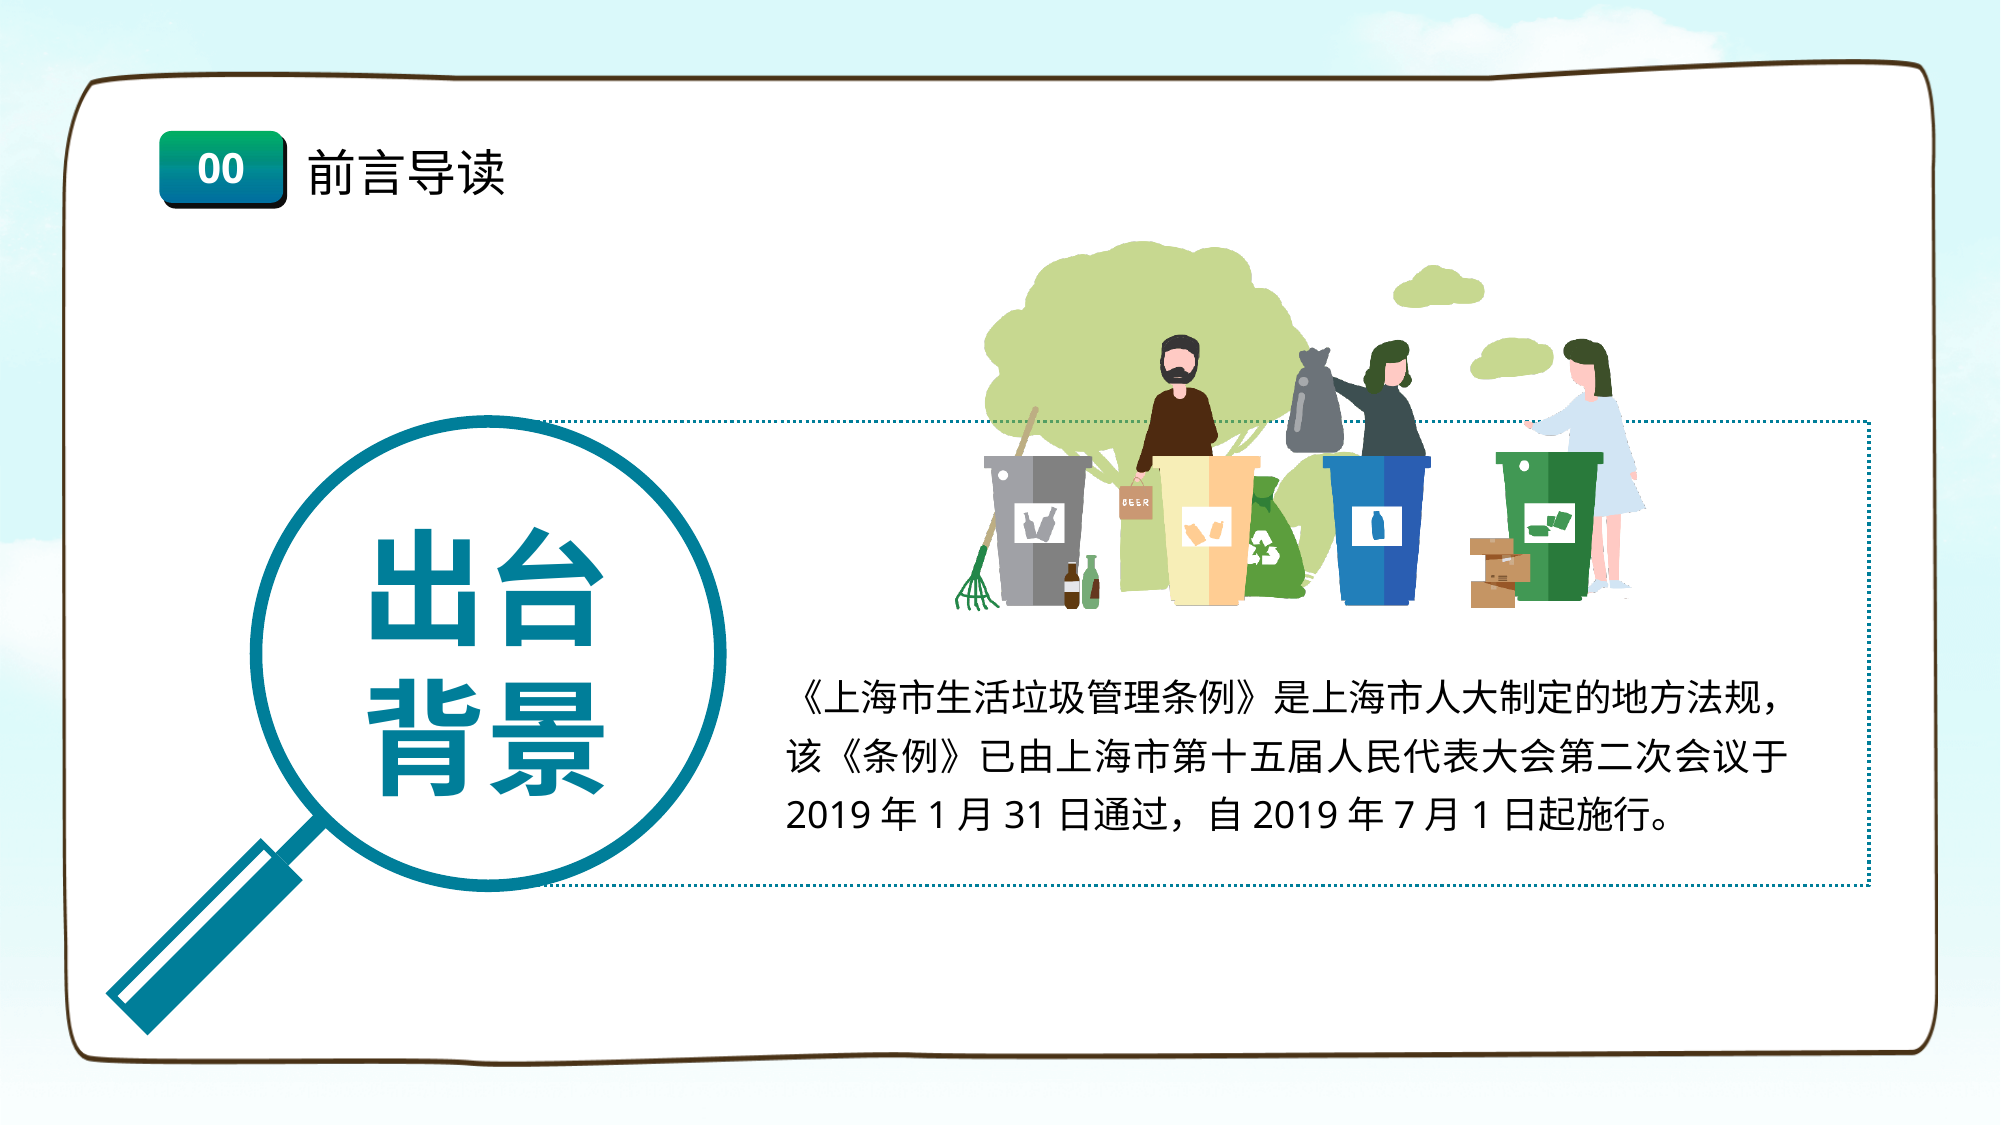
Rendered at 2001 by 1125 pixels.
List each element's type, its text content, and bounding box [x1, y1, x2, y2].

text_box [721, 421, 1869, 886]
picture [0, 0, 2001, 1125]
text_box [164, 137, 288, 209]
text_box 00 [159, 130, 284, 203]
text_box 《上海市生活垃圾管理条例》是上海市人大制定的地方法规，该《条例》已由上海市第十五届人民代表大会第二次会议于2019年1月31日通过，自2019年7月1日起施行。 [770, 653, 1814, 844]
text_box 前言导读 [292, 133, 522, 209]
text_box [174, 421, 721, 1047]
